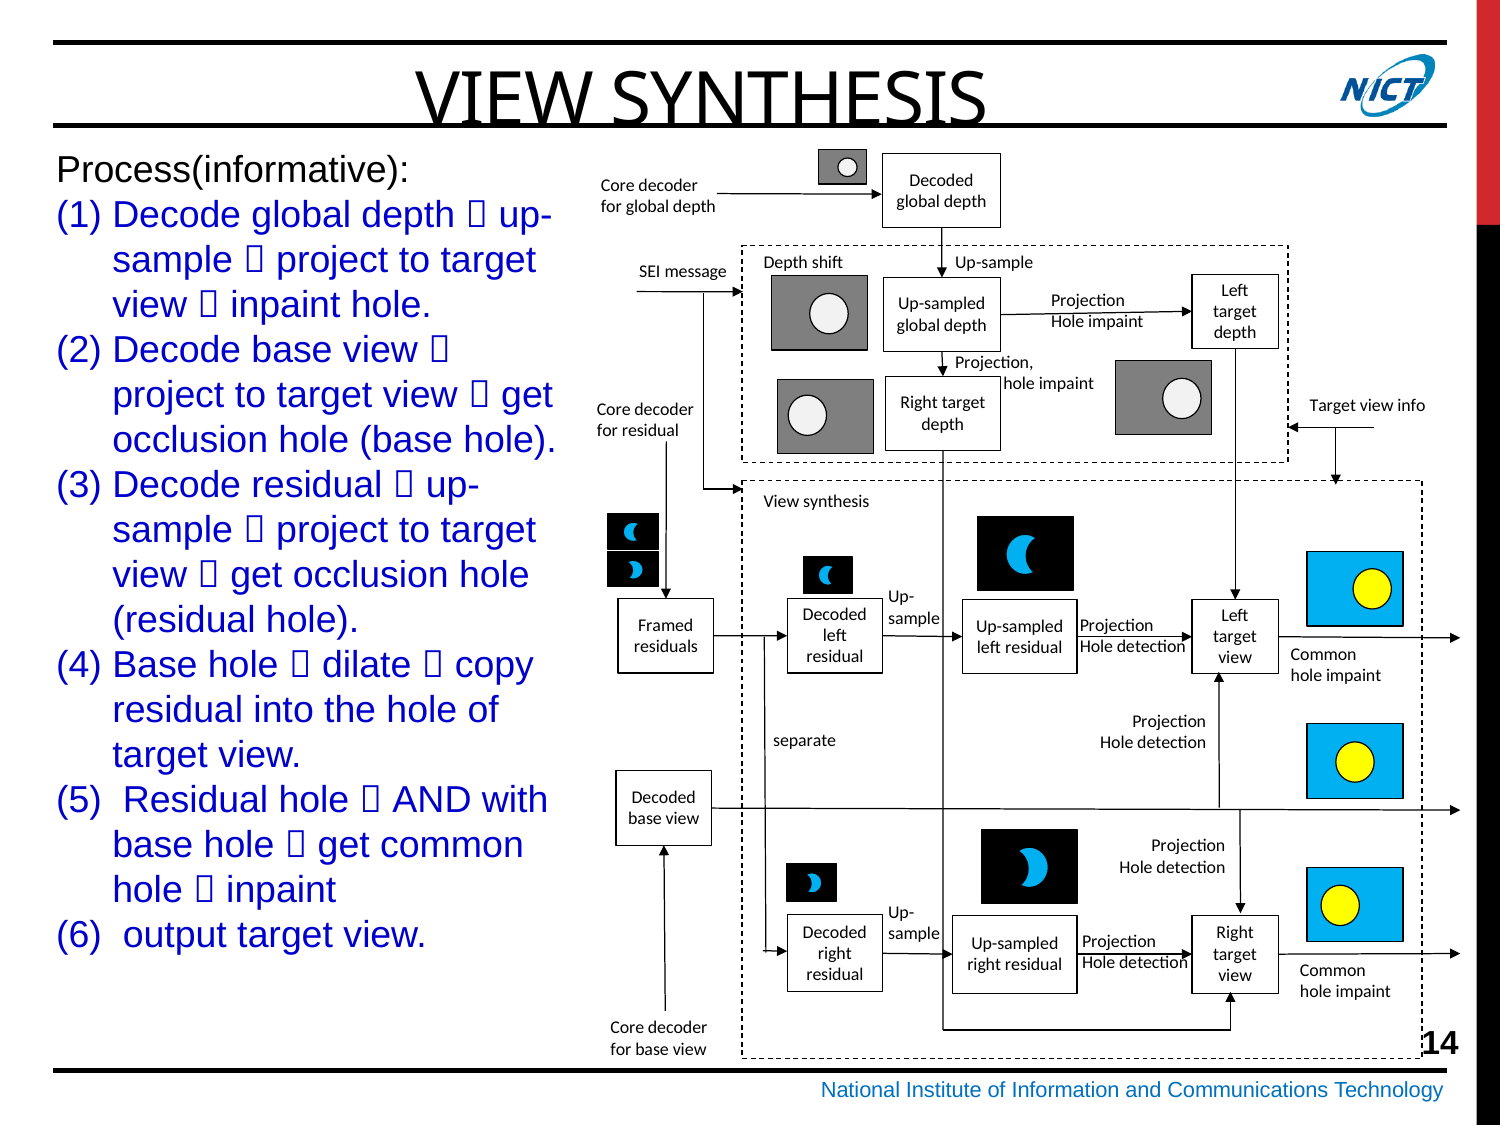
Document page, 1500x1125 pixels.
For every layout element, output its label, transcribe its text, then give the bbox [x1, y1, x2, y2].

text_box Process(informative): Decode global depth  up-sample  project to target view  inpaint hole. Decode base view  project to target view  get occlusion hole (base hole). Decode residual  up-sample  project to target view  get occlusion hole (residual hole). Base hole  dilate  copy residual into the hole of target view. Residual hole  AND with base hole  get common hole  inpaint output target view. [41, 137, 573, 962]
picture [584, 148, 1472, 1071]
text_box [0, 0, 1500, 75]
text_box View synthesis [64, 75, 1340, 149]
picture [1340, 75, 1435, 117]
